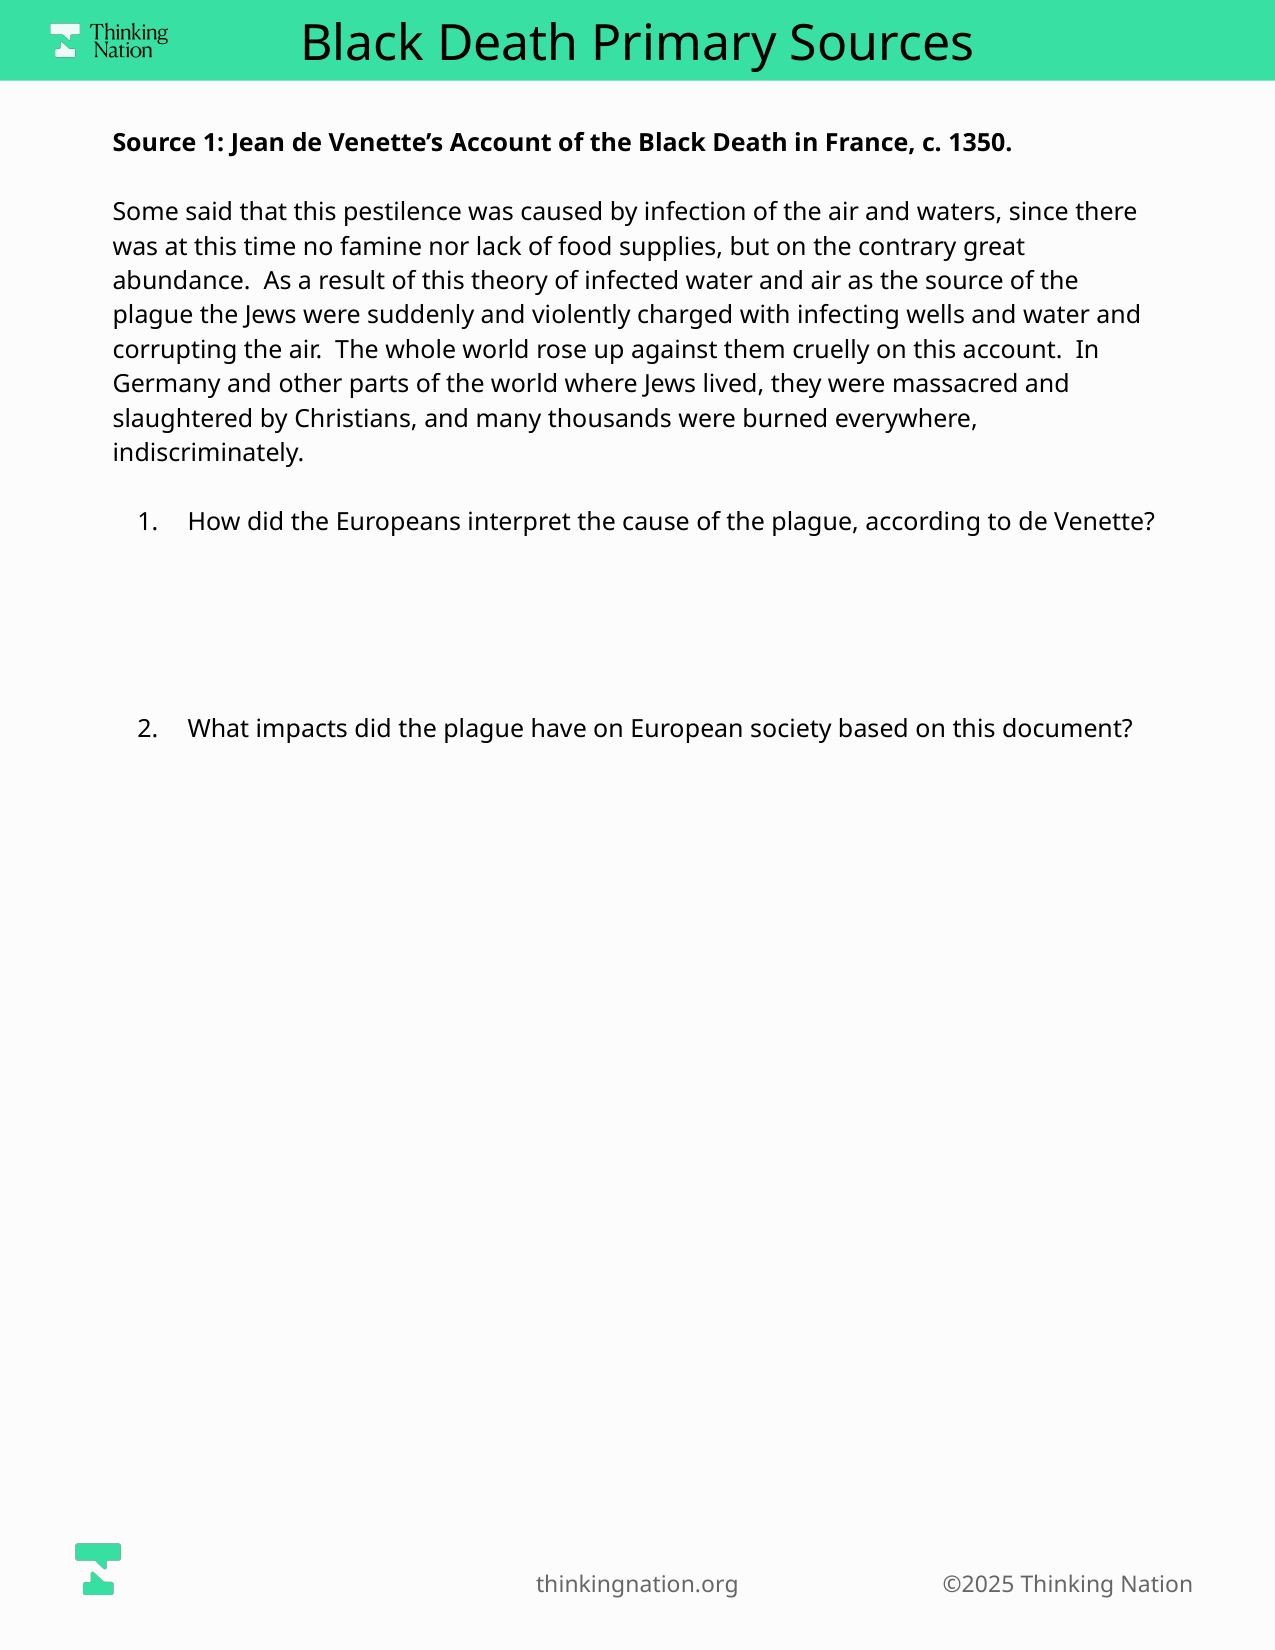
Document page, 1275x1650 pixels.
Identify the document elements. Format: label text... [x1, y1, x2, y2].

text_box [456, 1534, 1275, 1613]
text_box Black Death Primary Sources [0, 0, 1275, 81]
text_box Source 1: Jean de Venette’s Account of the Black Death in France, c. 1350. Some said that this pestilence was caused by infection of the air and waters, since there was at this time no famine nor lack of food supplies, but on the contrary great abundance. As a result of this theory of infected water and air as the source of the plague the Jews were suddenly and violently charged with infecting wells and water and corrupting the air. The whole world rose up against them cruelly on this account. In Germany and other parts of the world where Jews lived, they were massacred and slaughtered by Christians, and many thousands were burned everywhere, indiscriminately. How did the Europeans interpret the cause of the plague, according to de Venette? What impacts did the plague have on European society based on this document? [97, 107, 1178, 758]
picture [62, 1533, 134, 1605]
picture [36, 12, 172, 69]
